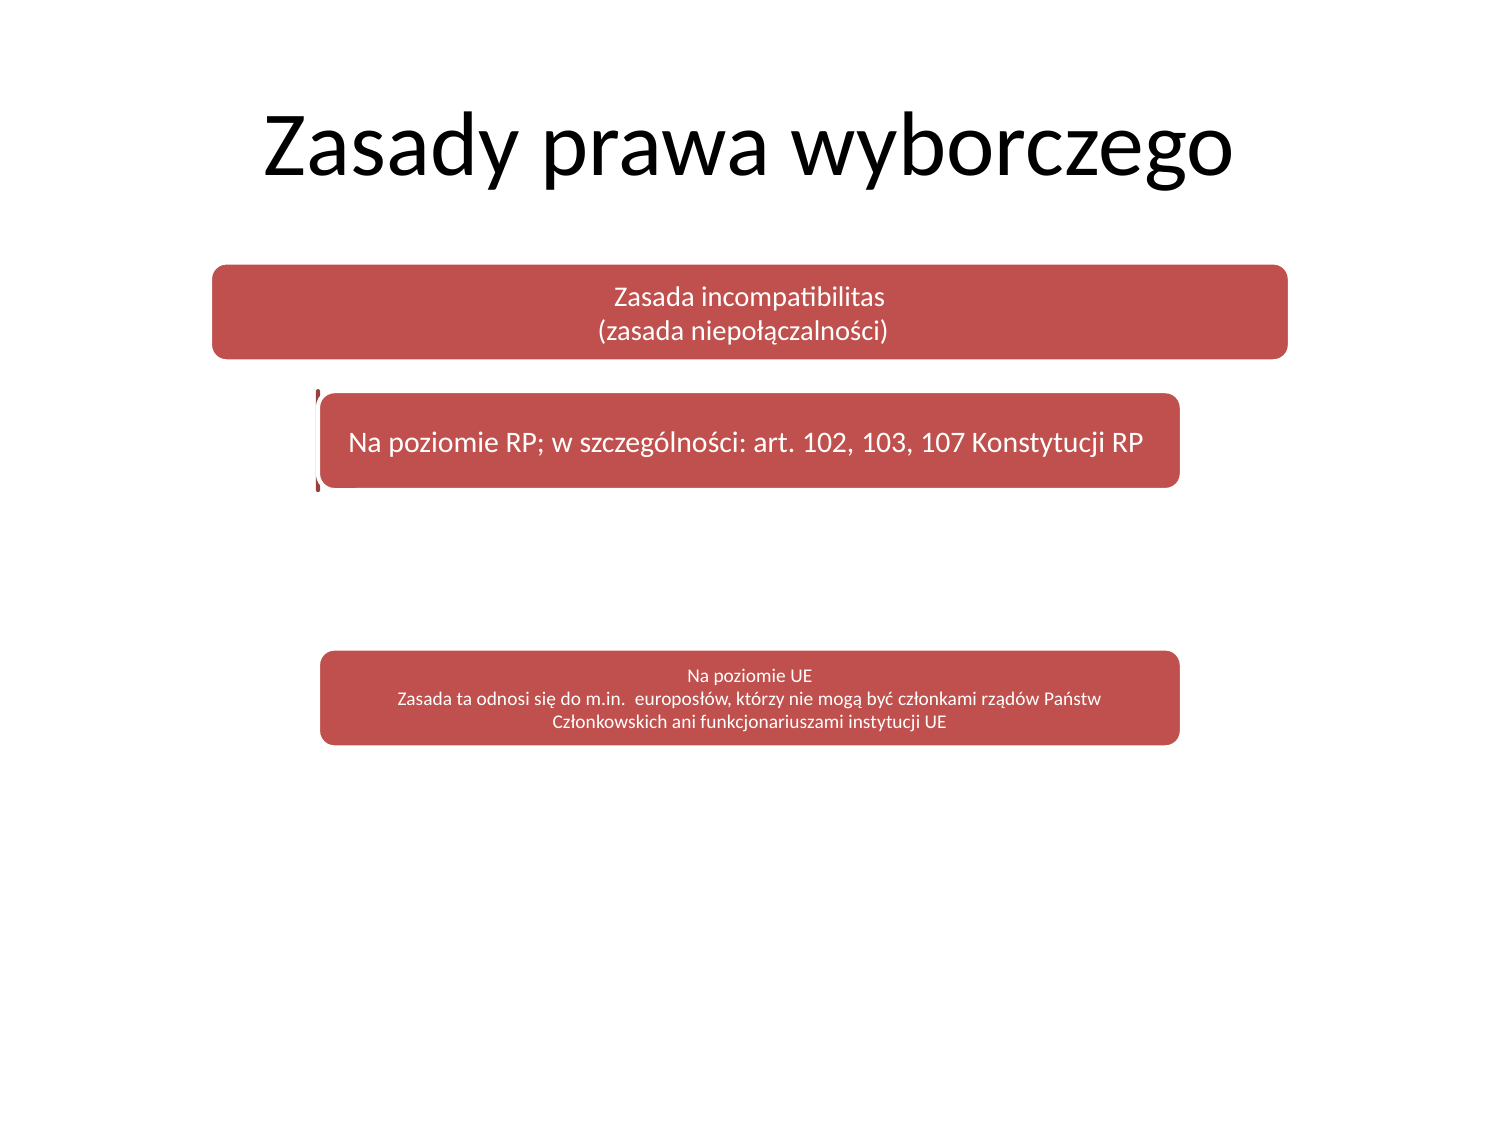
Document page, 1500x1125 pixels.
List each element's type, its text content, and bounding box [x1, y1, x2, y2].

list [74, 262, 1426, 1006]
title Zasady prawa wyborczego [75, 45, 1425, 233]
